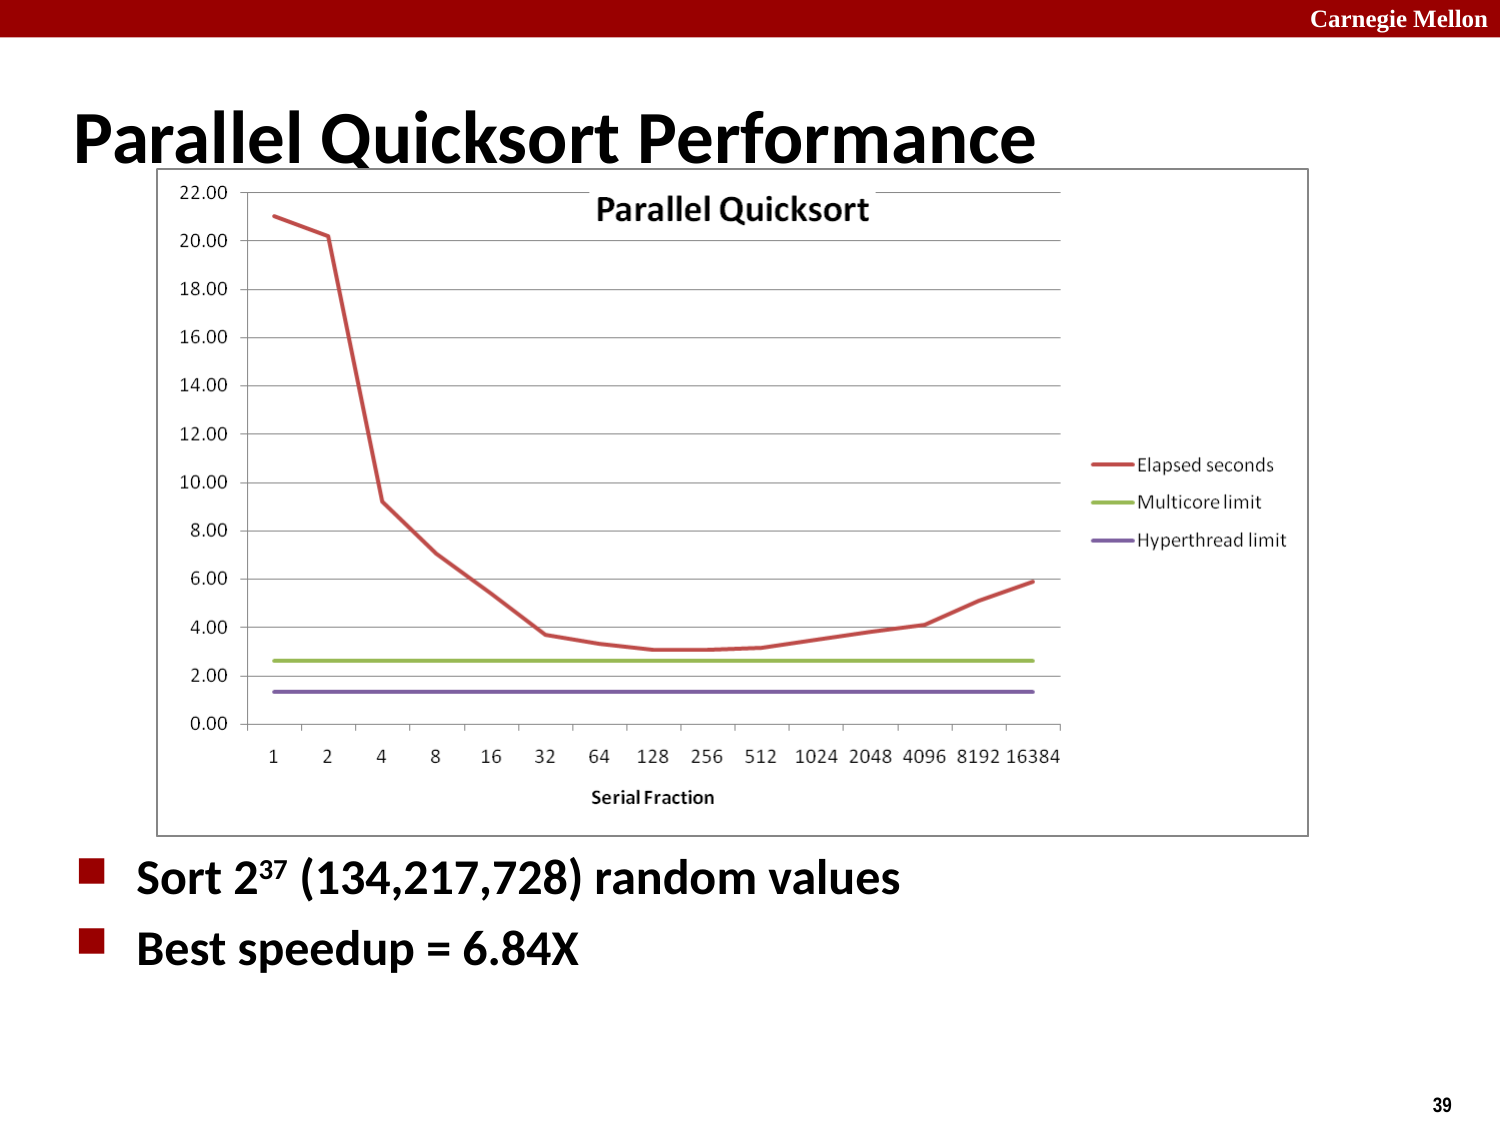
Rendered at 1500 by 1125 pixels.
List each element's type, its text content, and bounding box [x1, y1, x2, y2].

picture [154, 167, 1310, 838]
title Parallel Quicksort Performance [58, 71, 1305, 197]
list Sort 237 (134,217,728) random values Best speedup = 6.84X [64, 837, 1361, 1076]
